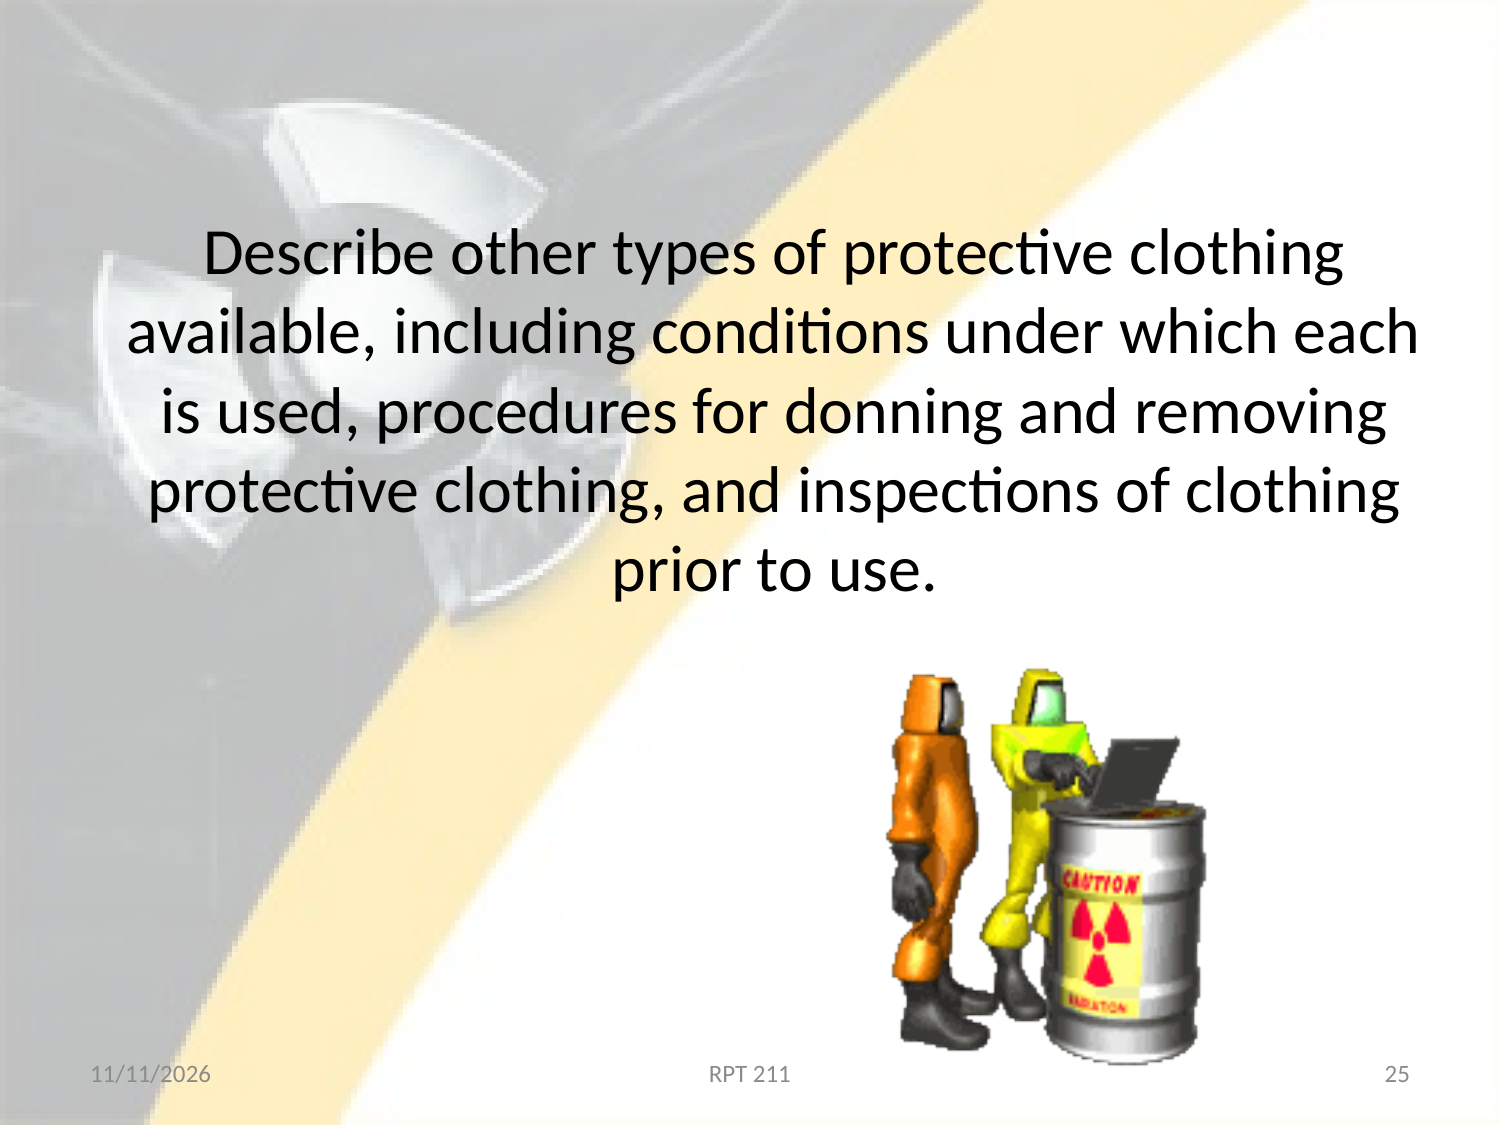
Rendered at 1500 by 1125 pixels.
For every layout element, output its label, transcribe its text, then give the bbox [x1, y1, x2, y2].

slide_number 25 [1074, 1042, 1425, 1103]
title Describe other types of protective clothing available, including conditions under which each is used, procedures for donning and removing protective clothing, and inspections of clothing prior to use. [87, 200, 1463, 693]
footer RPT 211 [512, 1042, 988, 1103]
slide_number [75, 1042, 425, 1103]
picture [874, 637, 1226, 1093]
